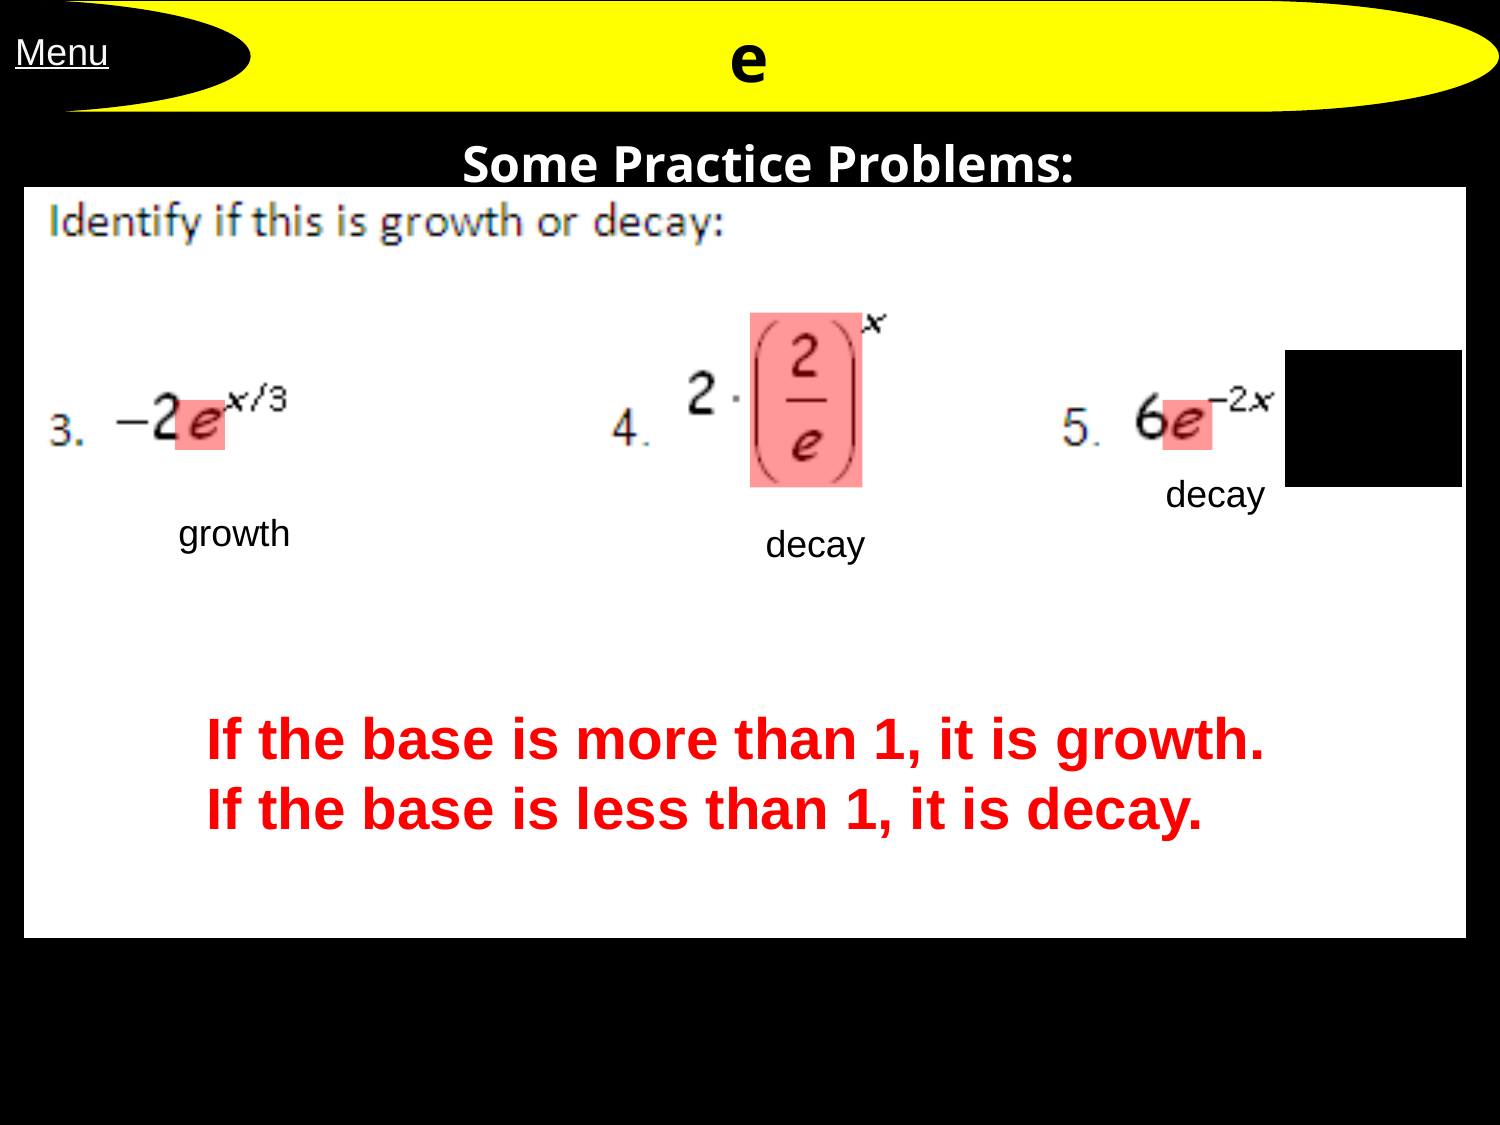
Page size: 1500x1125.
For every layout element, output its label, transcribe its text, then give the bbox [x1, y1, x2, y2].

picture [24, 187, 1466, 938]
text_box Some Practice Problems: [99, 124, 1438, 185]
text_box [1284, 349, 1463, 488]
text_box Menu [0, 20, 124, 80]
text_box e [0, 0, 1500, 113]
